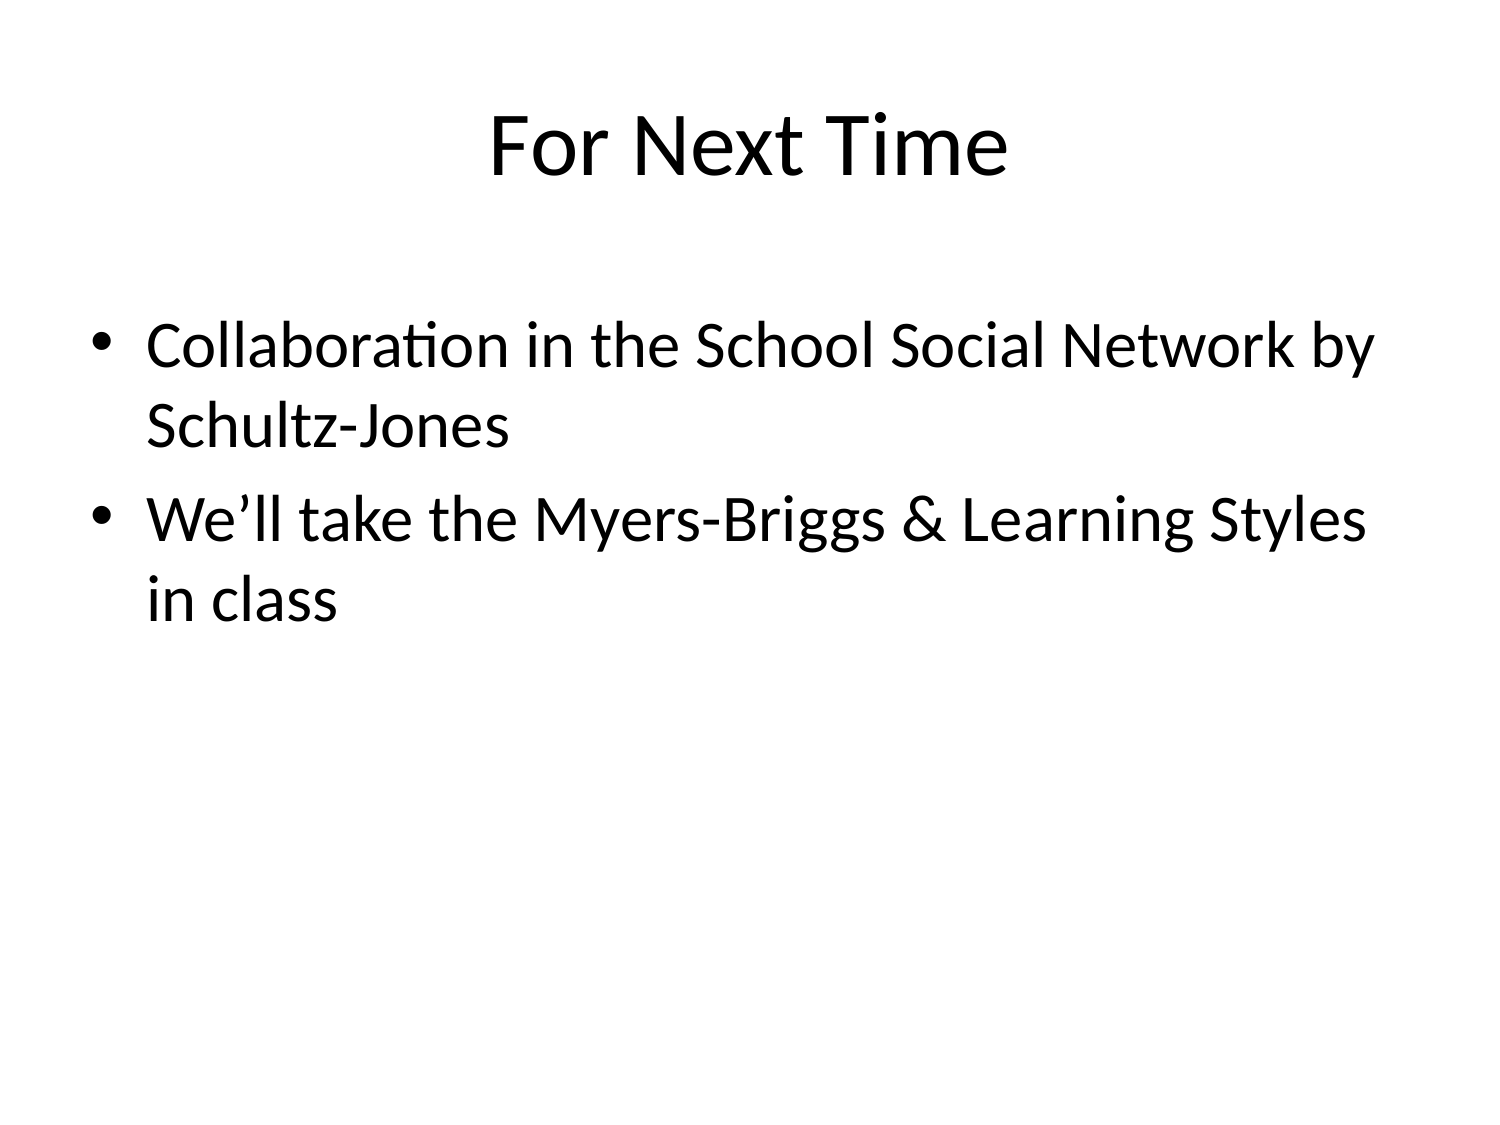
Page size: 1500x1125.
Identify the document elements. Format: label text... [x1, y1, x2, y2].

list Collaboration in the School Social Network by Schultz-Jones We’ll take the Myers-Briggs & Learning Styles in class [75, 293, 1425, 1005]
title For Next Time [75, 45, 1425, 233]
